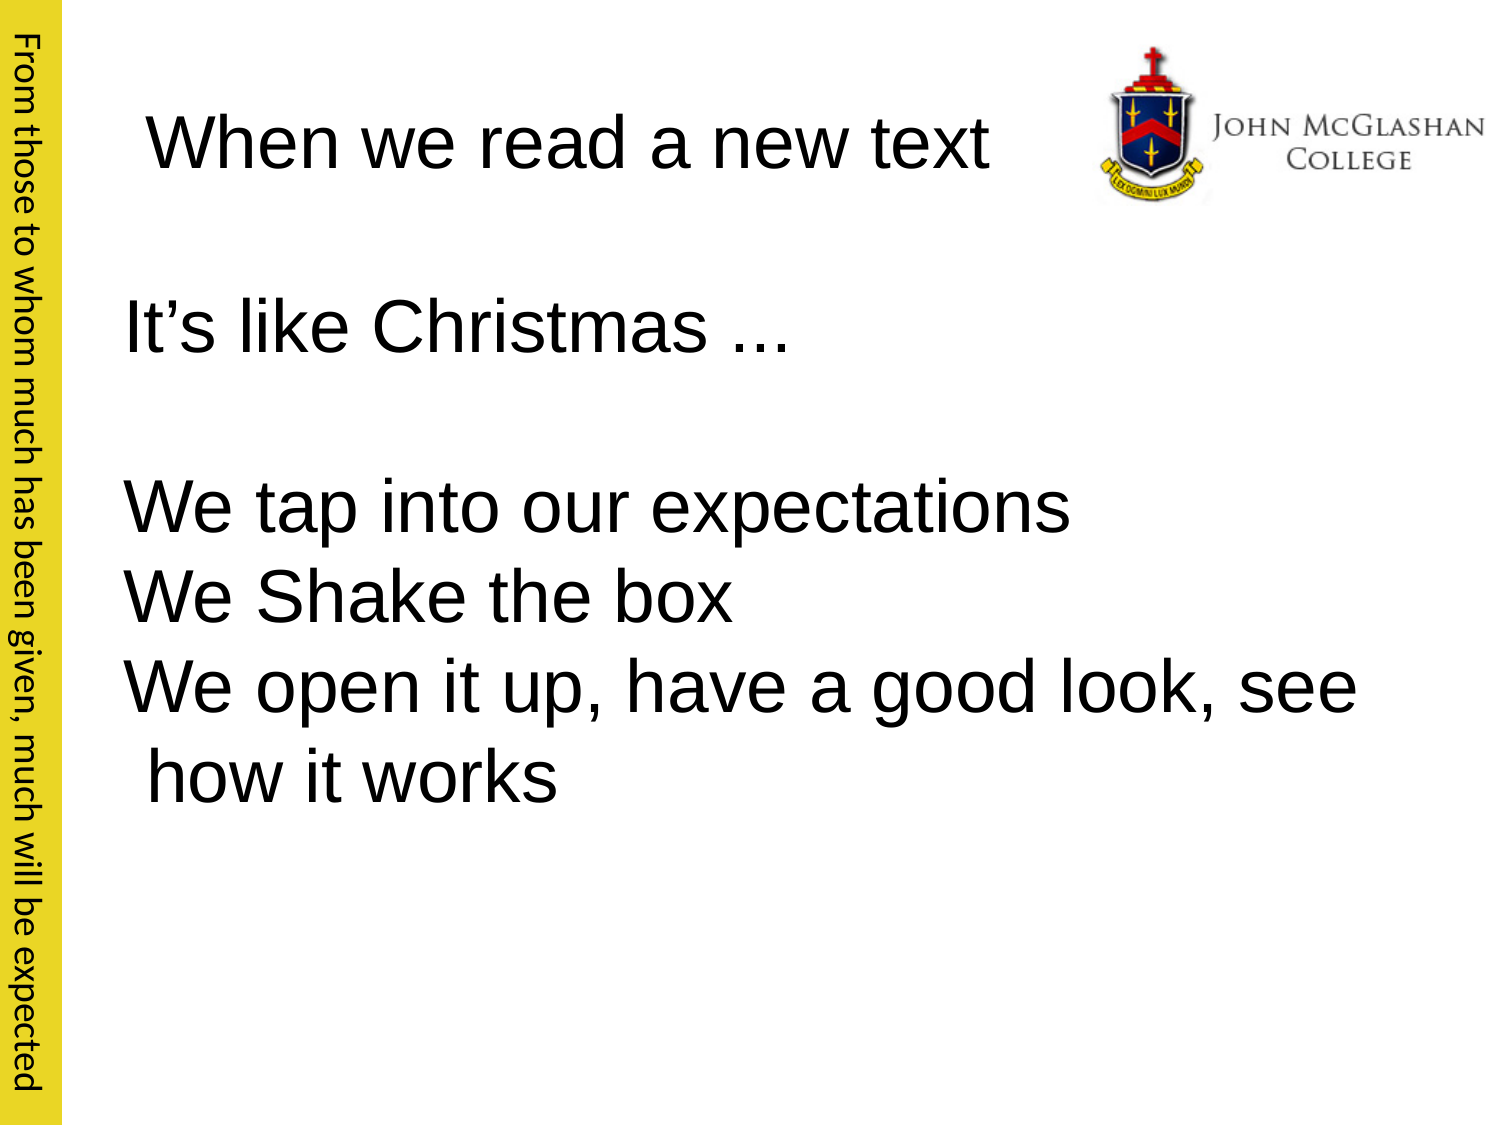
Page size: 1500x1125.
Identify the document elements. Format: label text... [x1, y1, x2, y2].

title When we read a new text [61, 45, 1075, 233]
list It’s like Christmas ... We tap into our expectations We Shake the box We open it up, have a good look, see how it works [75, 262, 1425, 1005]
picture [1092, 44, 1487, 206]
